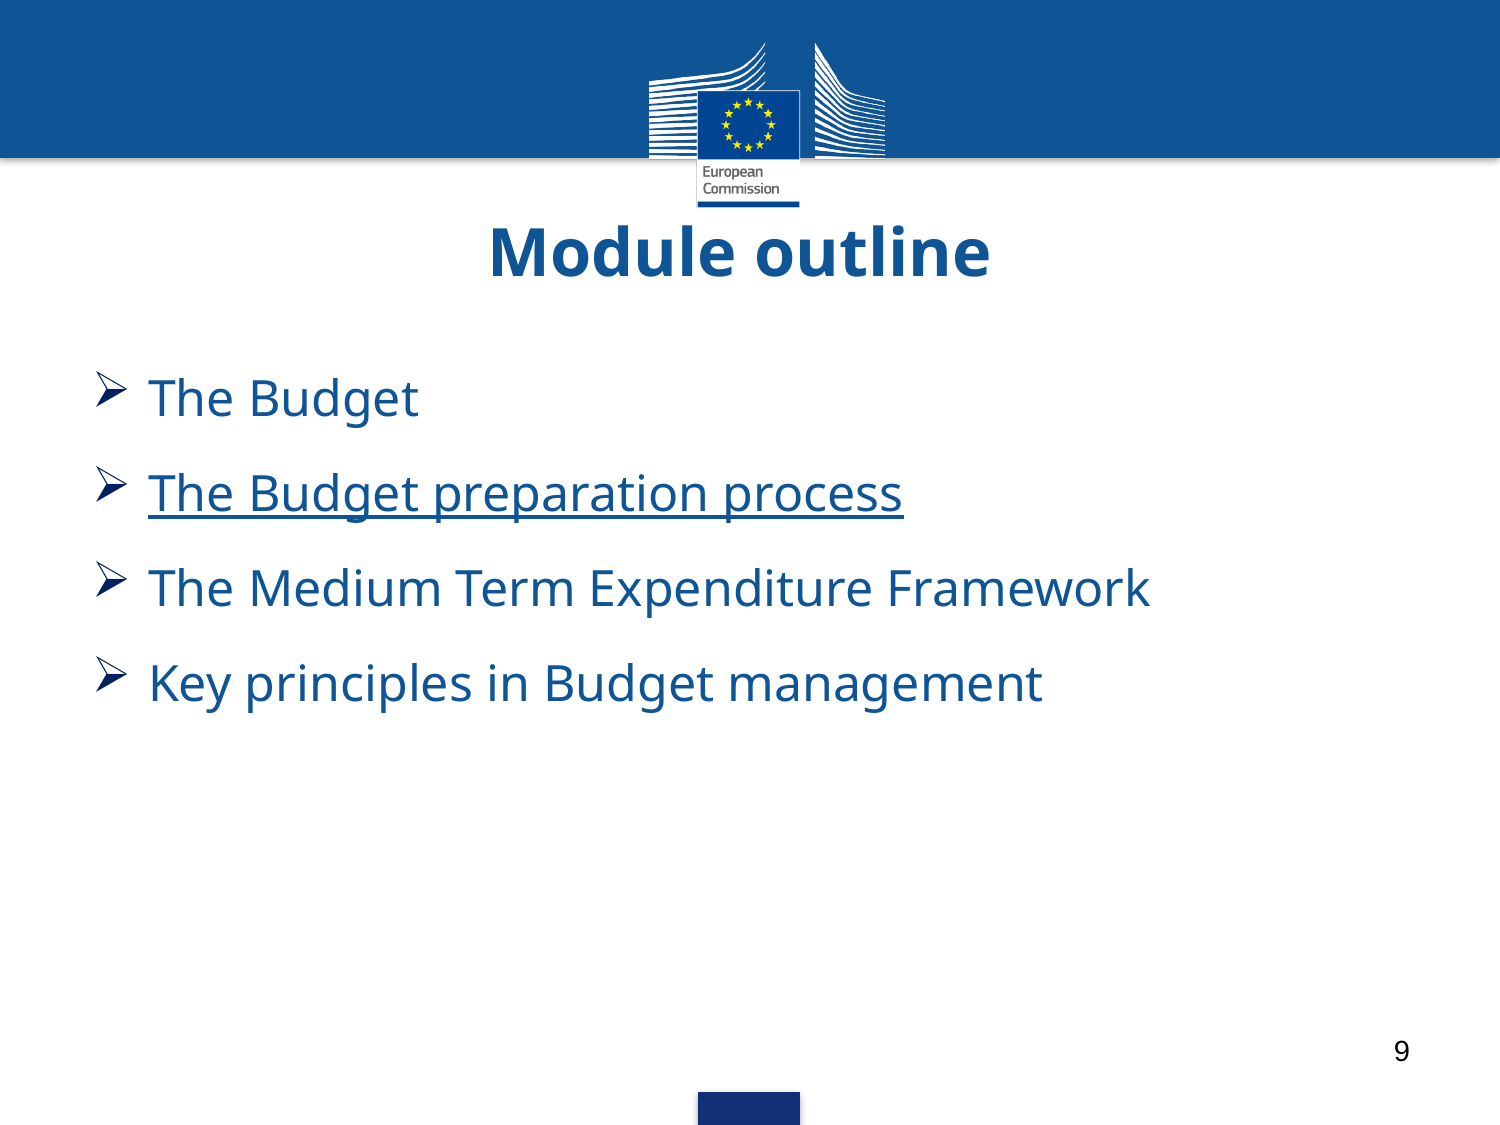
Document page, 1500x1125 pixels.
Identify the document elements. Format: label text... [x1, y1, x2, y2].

title Module outline [64, 172, 1416, 327]
slide_number 9 [1074, 1024, 1426, 1103]
list The Budget The Budget preparation process The Medium Term Expenditure Framework Key principles in Budget management [76, 358, 1428, 938]
picture [649, 42, 885, 172]
